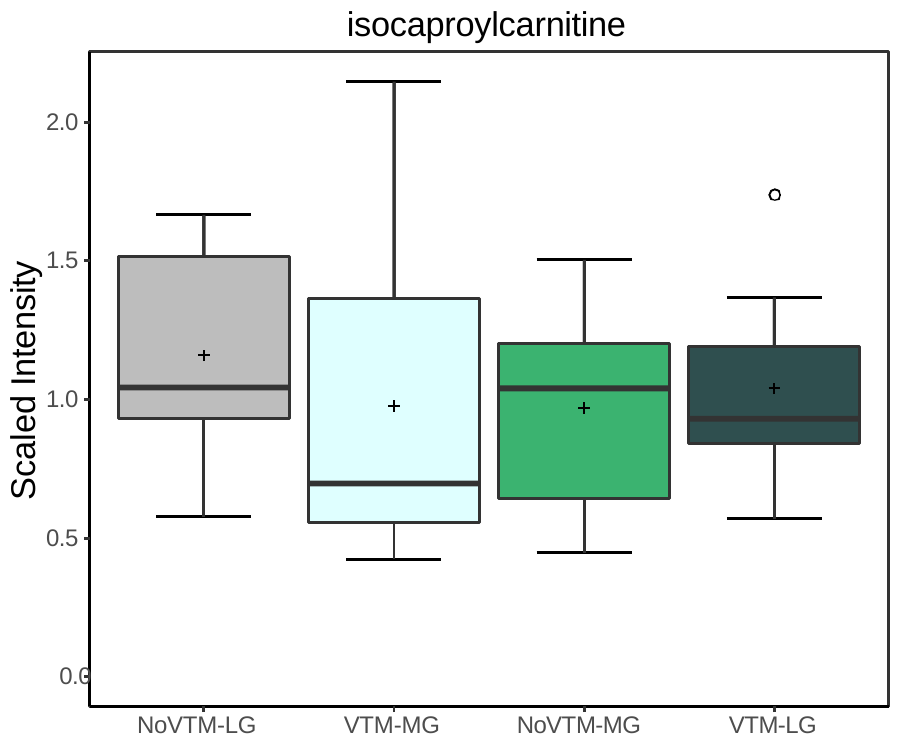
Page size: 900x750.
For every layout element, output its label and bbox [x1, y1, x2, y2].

text_box [44, 104, 82, 136]
text_box [83, 50, 891, 738]
text_box [344, 0, 634, 44]
text_box [44, 520, 82, 551]
text_box [1, 243, 82, 503]
slide_number [134, 713, 290, 750]
footer [57, 661, 95, 750]
